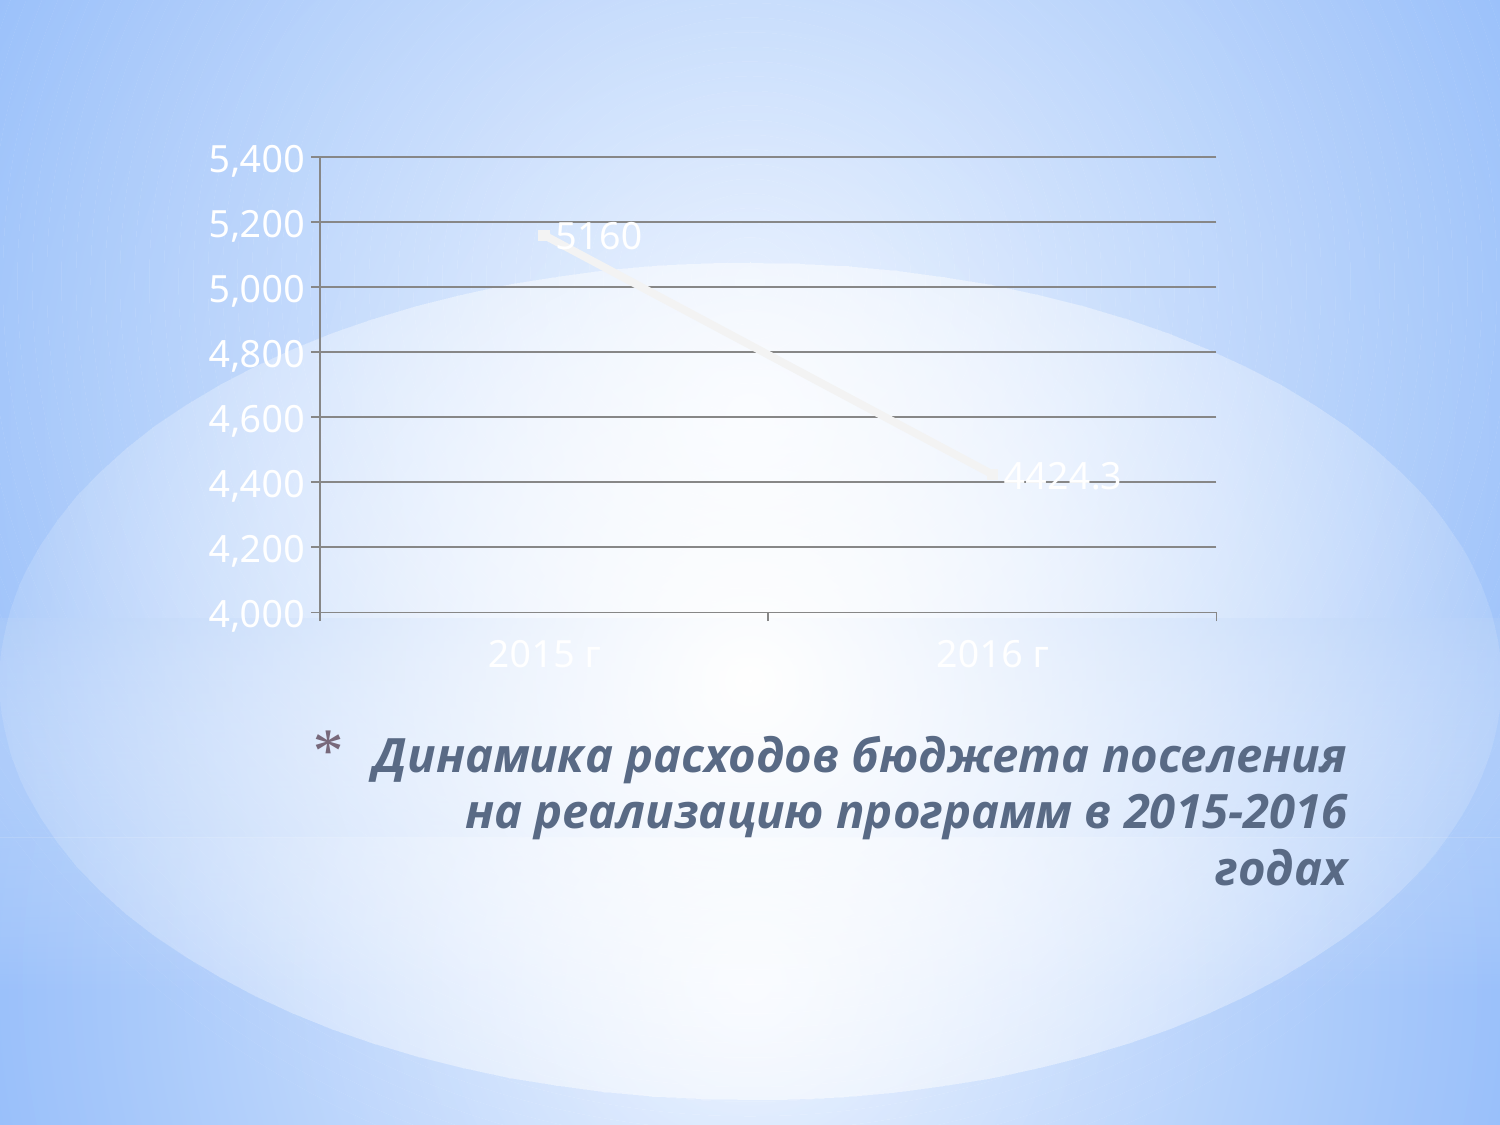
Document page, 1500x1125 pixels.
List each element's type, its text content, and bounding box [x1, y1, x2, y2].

title Динамика расходов бюджета поселения на реализацию программ в 2015-2016 годах [294, 717, 1363, 905]
chart [187, 119, 1238, 691]
